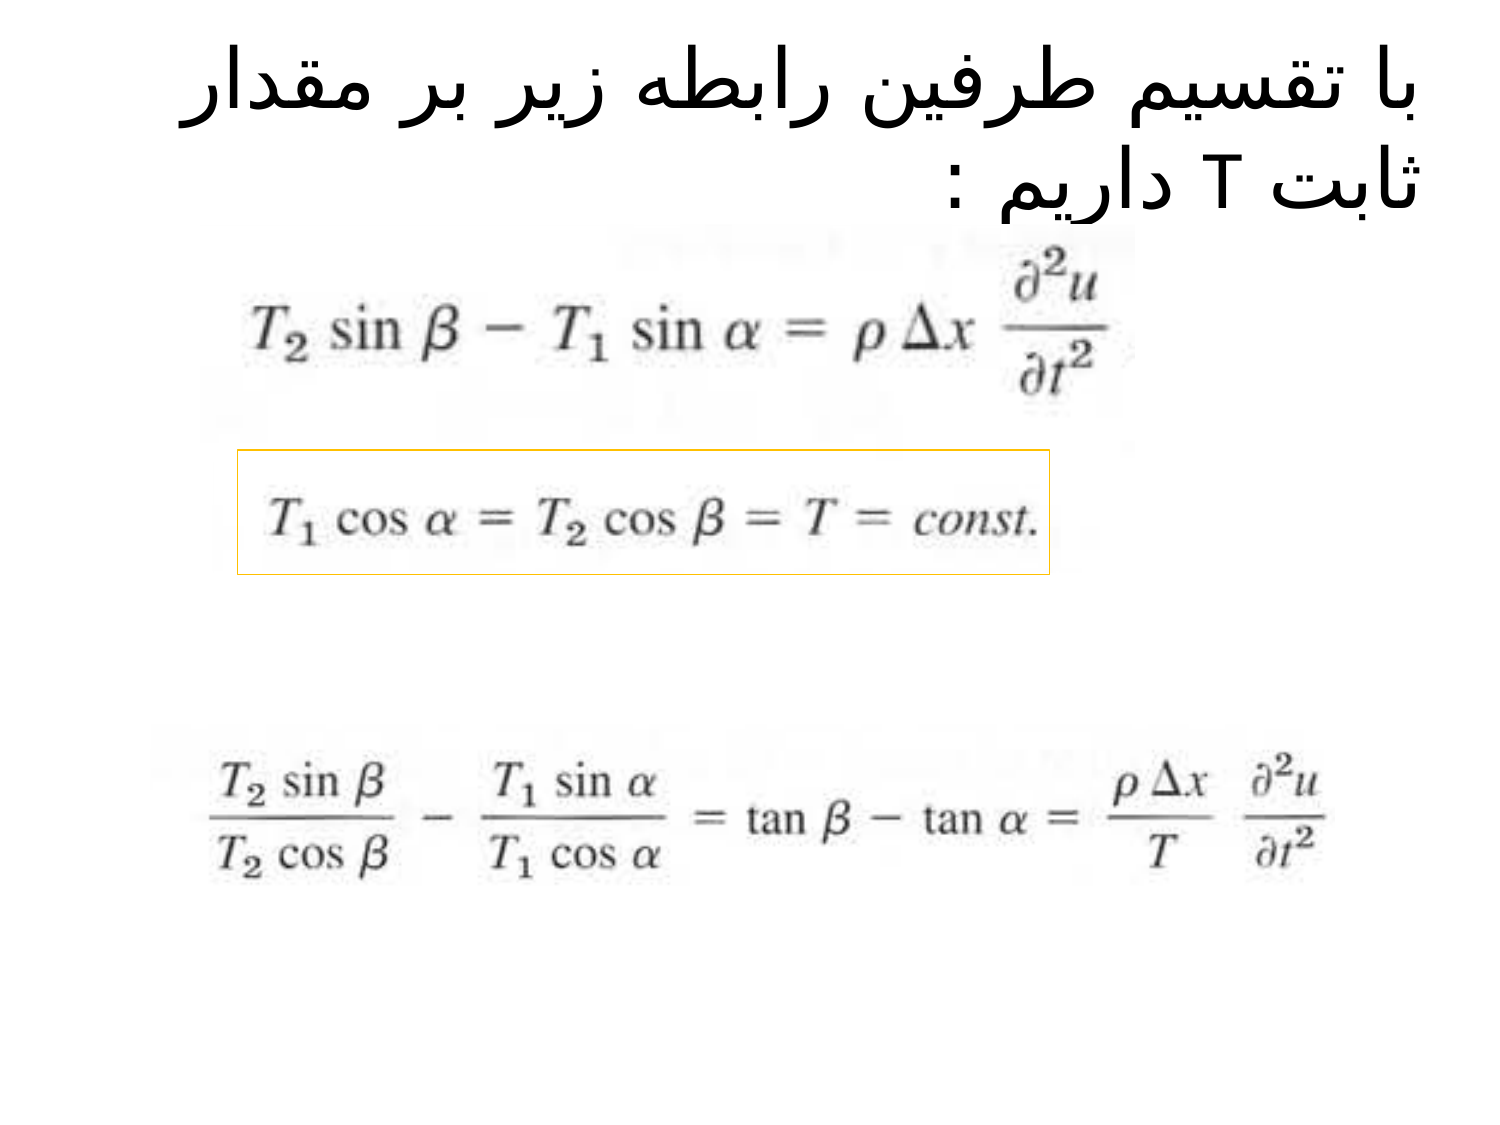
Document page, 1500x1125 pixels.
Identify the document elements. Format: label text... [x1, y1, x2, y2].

picture [149, 724, 1335, 901]
picture [199, 224, 1135, 461]
picture [212, 462, 1101, 573]
title با تقسیم طرفین رابطه زیر بر مقدار ثابت T داریم : [87, 62, 1438, 188]
